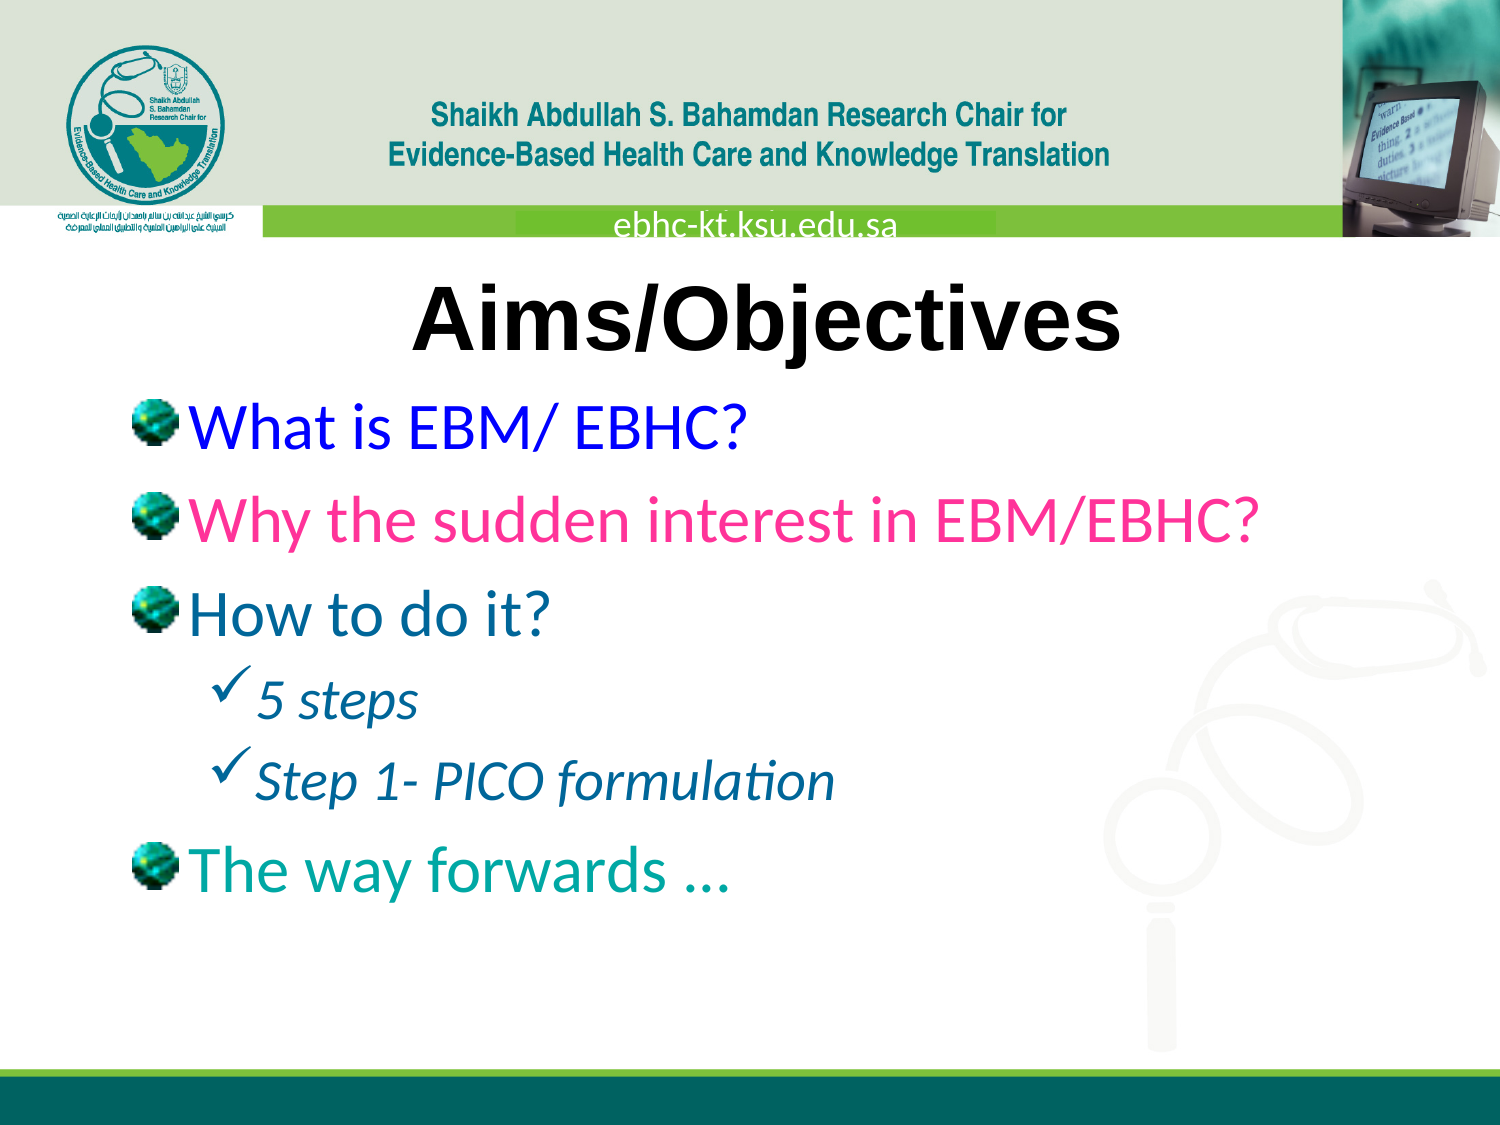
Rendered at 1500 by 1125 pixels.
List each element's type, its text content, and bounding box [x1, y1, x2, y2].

list What is EBM/ EBHC? Why the sudden interest in EBM/EBHC? How to do it? 5 steps Step 1- PICO formulation The way forwards ... [116, 374, 1293, 1038]
picture [0, 0, 1500, 1125]
title Aims/Objectives [210, 234, 1324, 393]
